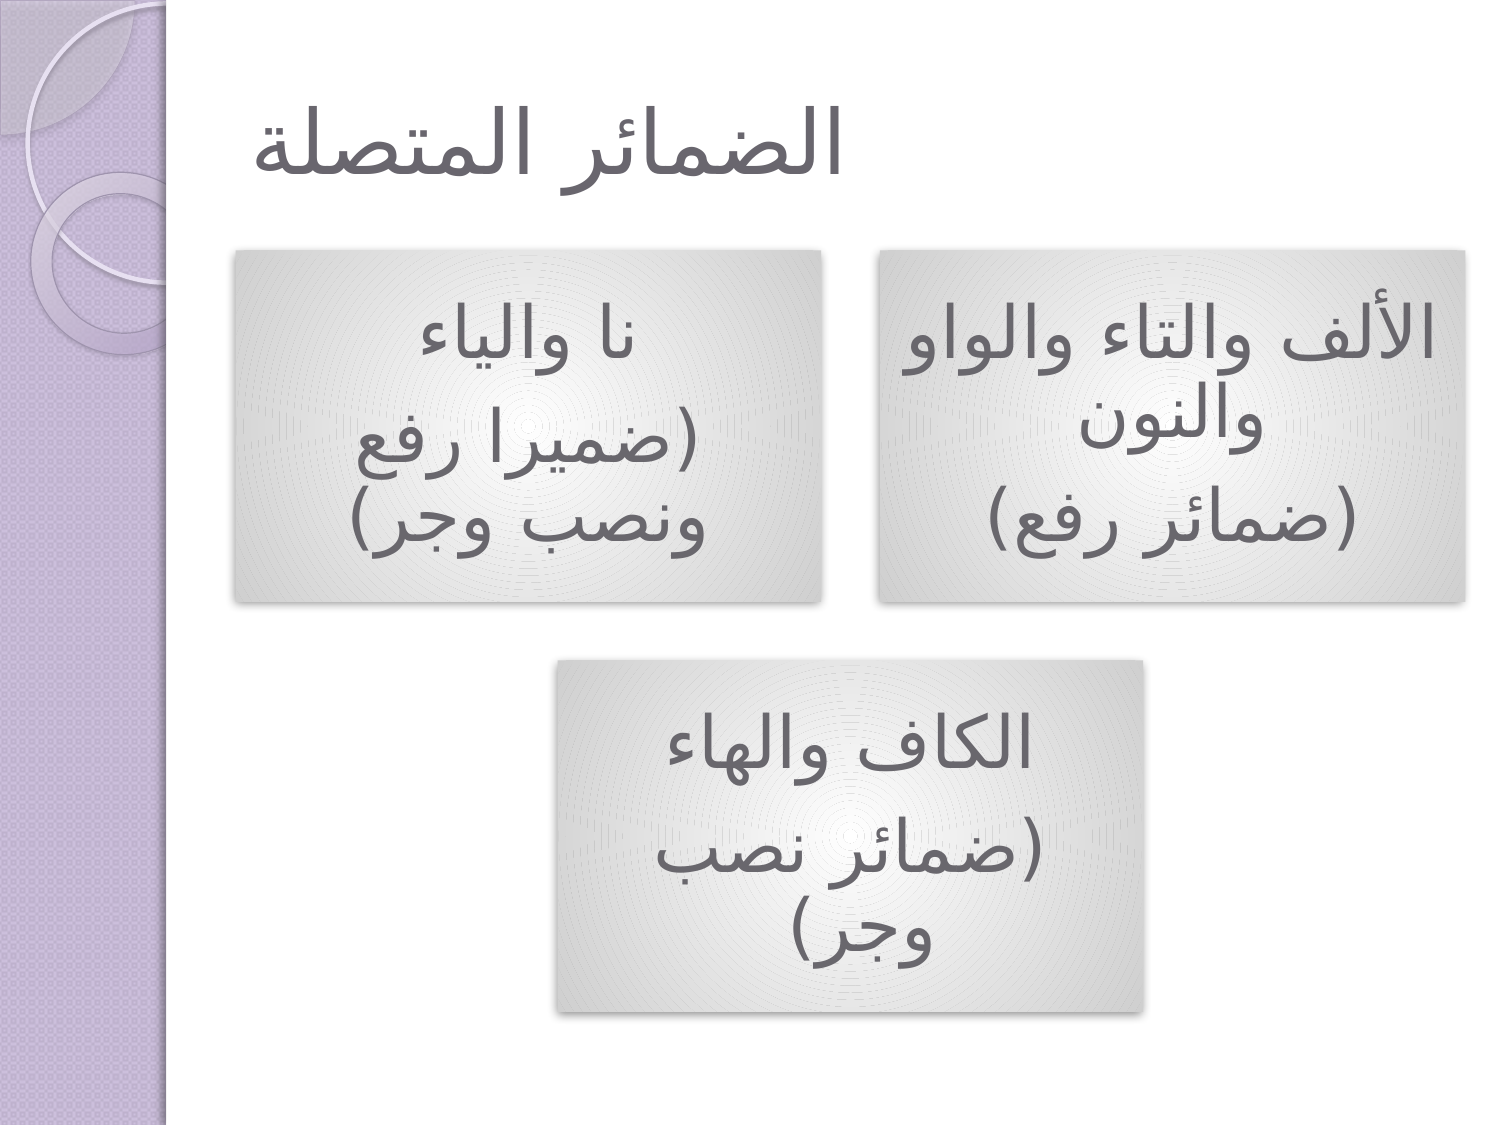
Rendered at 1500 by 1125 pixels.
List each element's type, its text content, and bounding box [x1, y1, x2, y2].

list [235, 237, 1466, 1026]
title الضمائر المتصلة [235, 45, 1466, 233]
